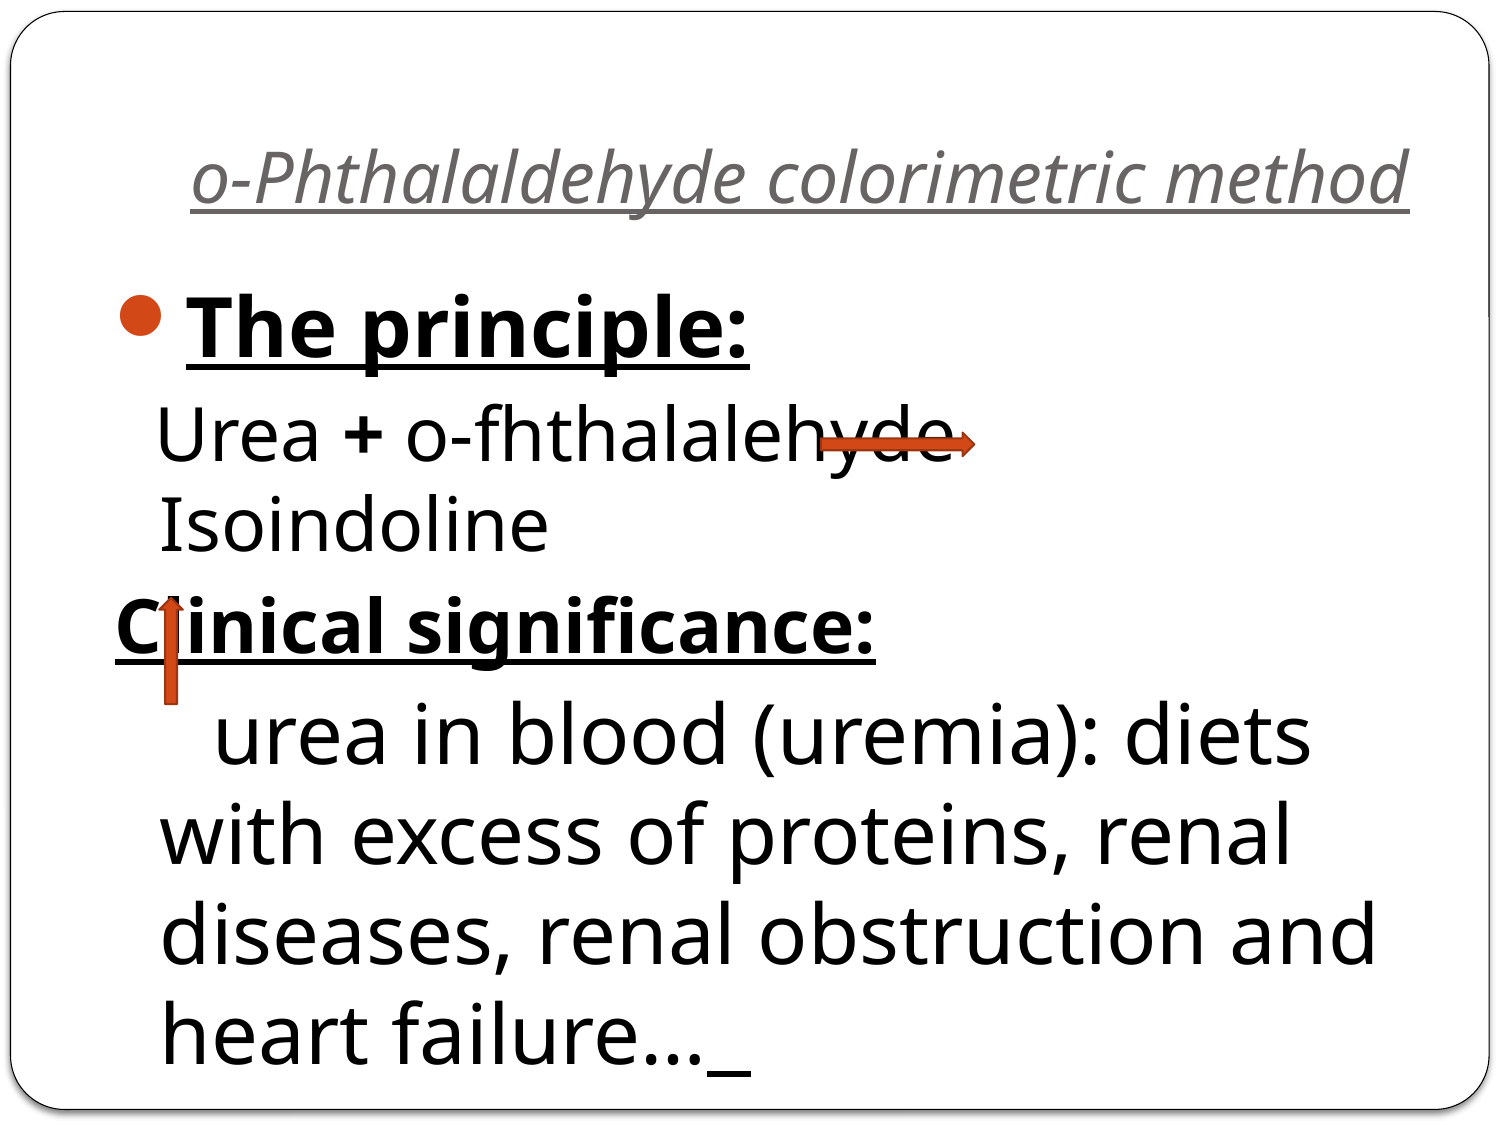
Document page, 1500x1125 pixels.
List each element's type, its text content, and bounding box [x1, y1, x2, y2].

title o-Phthalaldehyde colorimetric method [150, 45, 1425, 233]
text_box [819, 431, 976, 458]
list The principle: Urea + o-fhthalalehyde Isoindoline Clinical significance: urea in blood (uremia): diets with excess of proteins, renal diseases, renal obstruction and heart failure… [100, 267, 1451, 1010]
text_box [158, 597, 184, 706]
